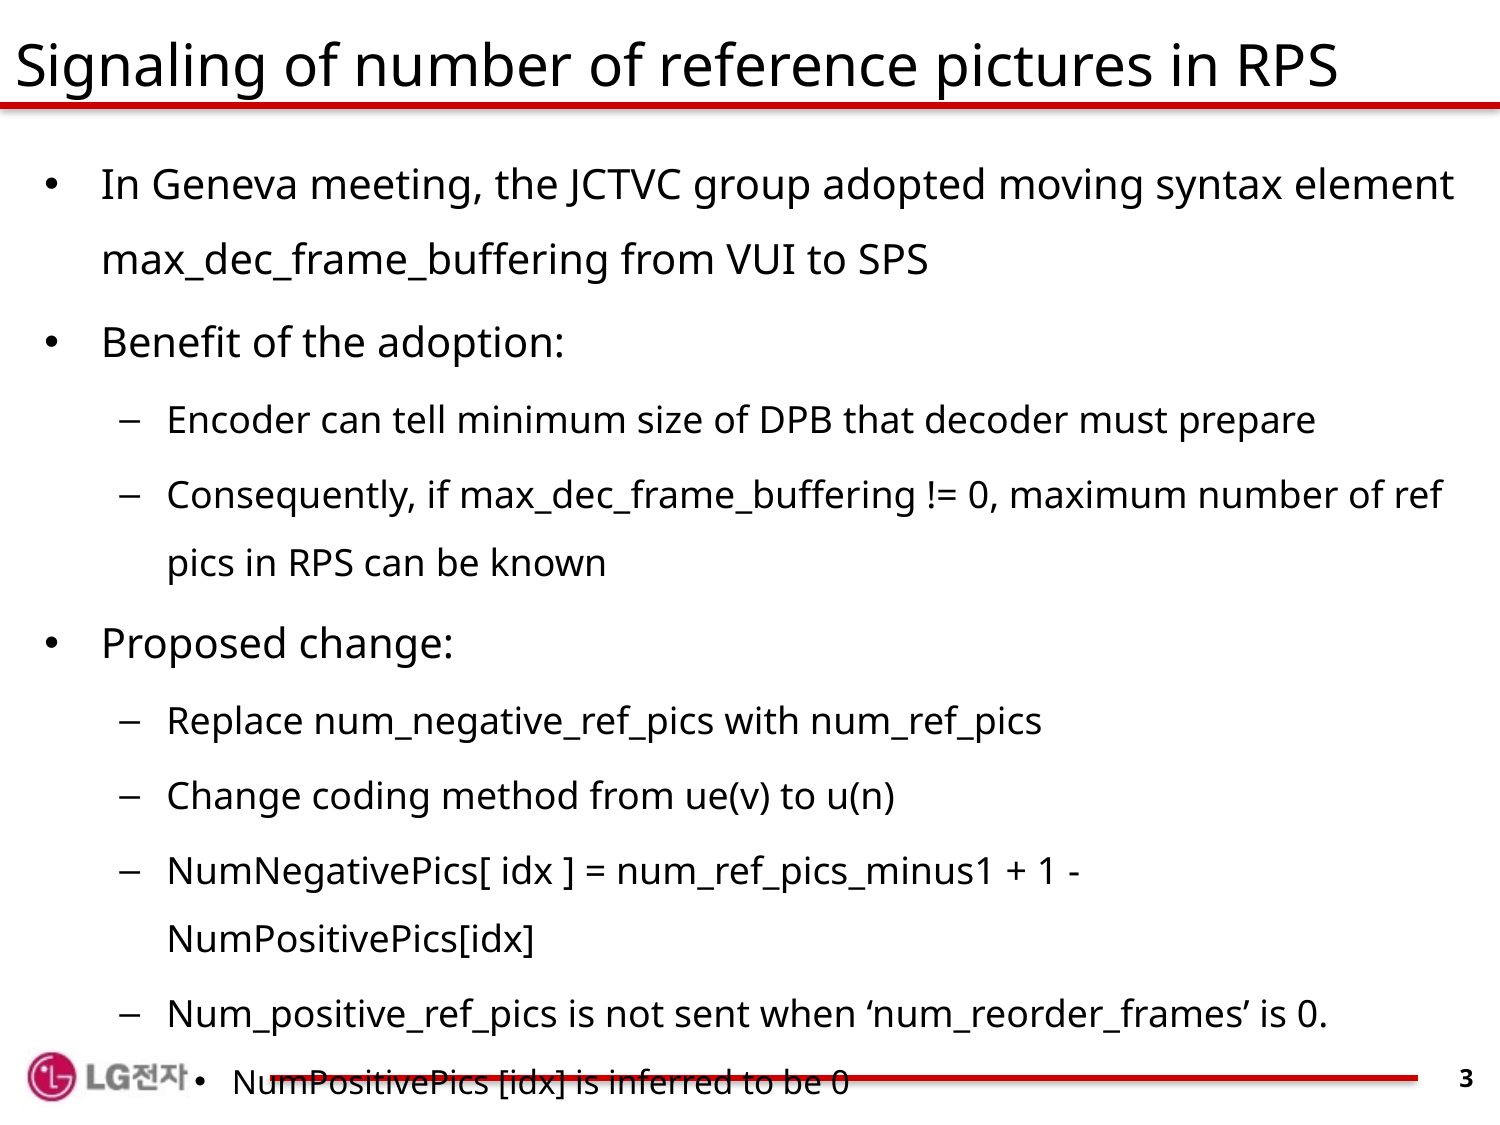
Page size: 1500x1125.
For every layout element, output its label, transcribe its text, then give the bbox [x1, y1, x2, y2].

slide_number 3 [1417, 1054, 1489, 1114]
picture [0, 1037, 249, 1125]
list In Geneva meeting, the JCTVC group adopted moving syntax element max_dec_frame_buffering from VUI to SPS Benefit of the adoption: Encoder can tell minimum size of DPB that decoder must prepare Consequently, if max_dec_frame_buffering != 0, maximum number of ref pics in RPS can be known Proposed change: Replace num_negative_ref_pics with num_ref_pics Change coding method from ue(v) to u(n) NumNegativePics[ idx ] = num_ref_pics_minus1 + 1 - NumPositivePics[idx] Num_positive_ref_pics is not sent when ‘num_reorder_frames’ is 0. NumPositivePics [idx] is inferred to be 0 [29, 125, 1471, 1059]
title Signaling of number of reference pictures in RPS [0, 32, 1500, 94]
